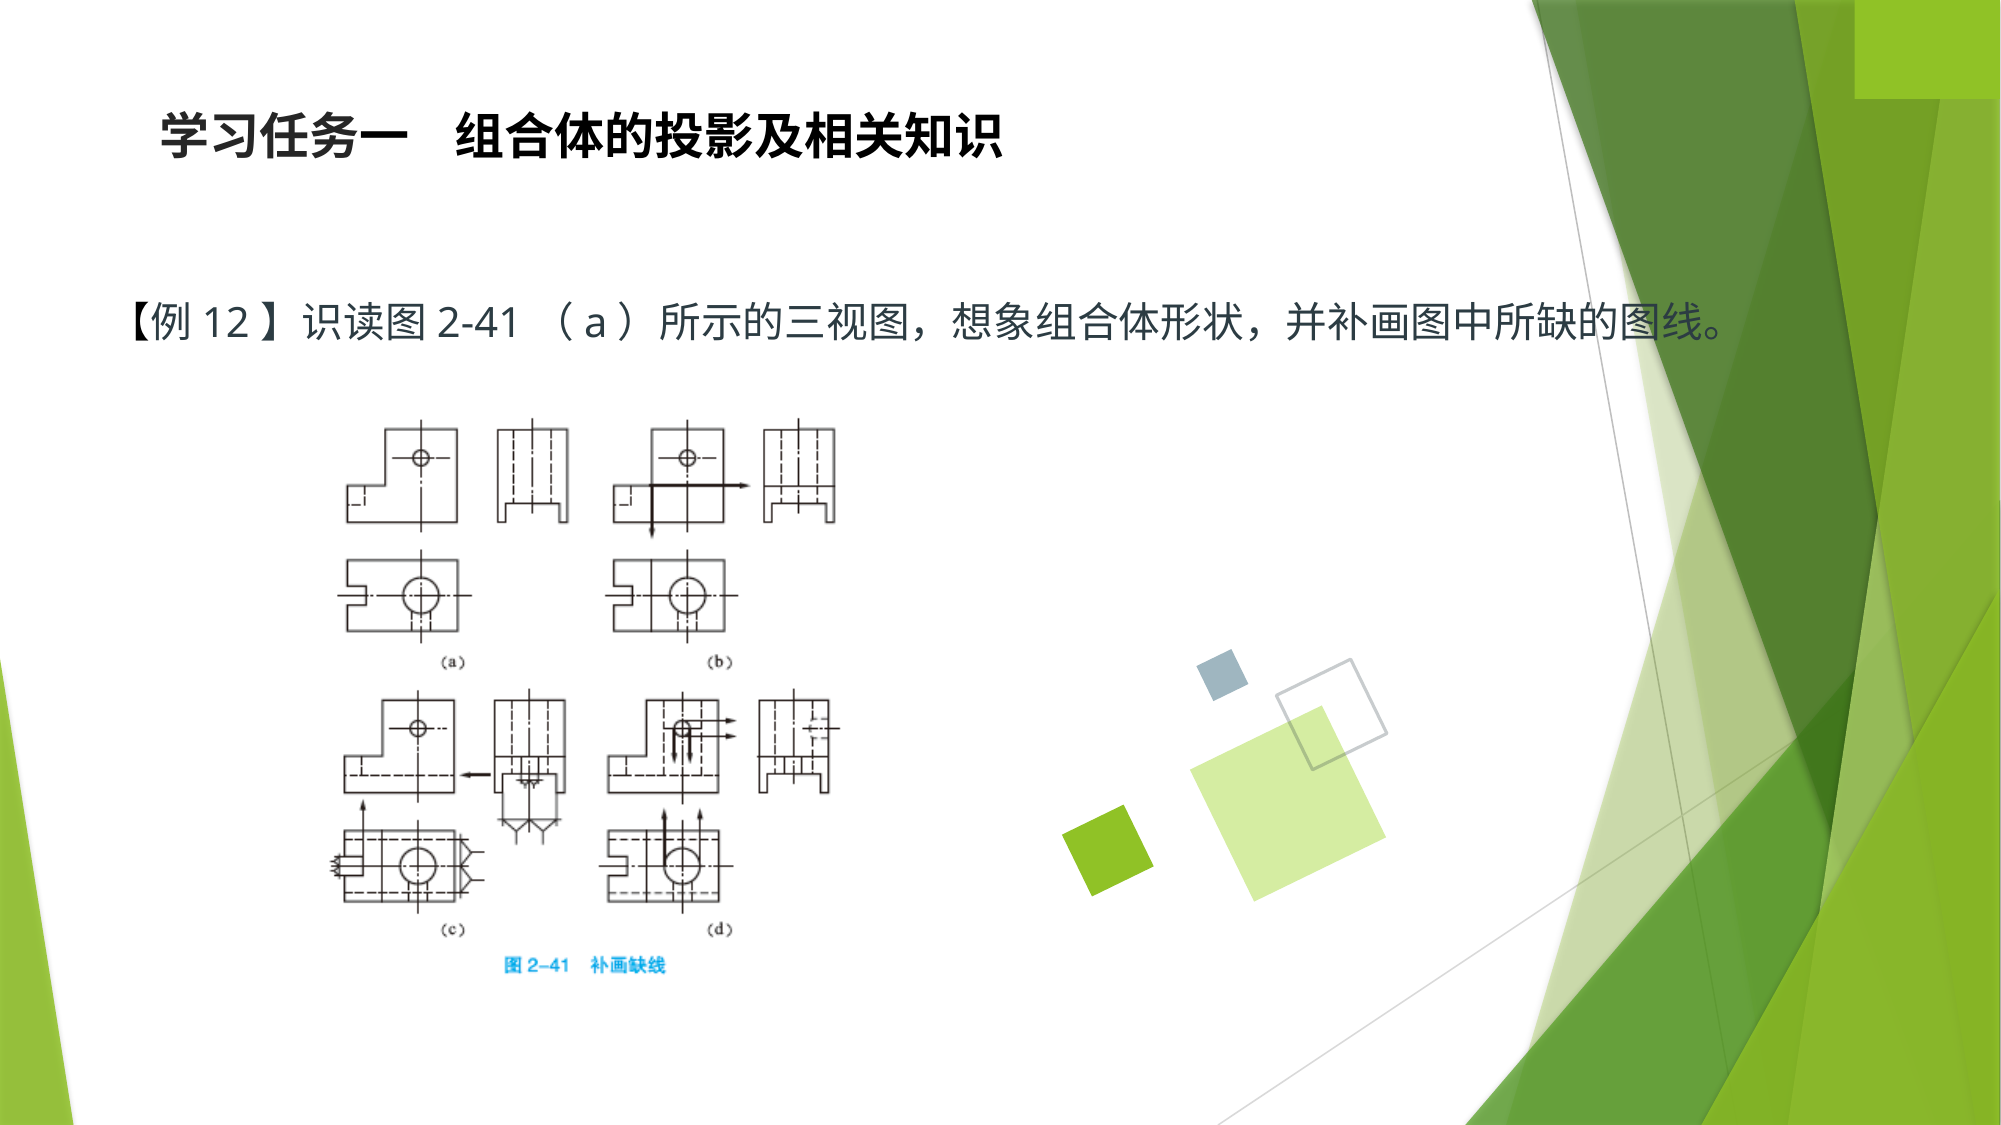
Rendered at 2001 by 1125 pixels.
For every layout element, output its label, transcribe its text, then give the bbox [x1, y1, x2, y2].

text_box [1058, 647, 1393, 908]
text_box 学习任务一 组合体的投影及相关知识 [144, 85, 1856, 216]
picture [299, 394, 881, 987]
text_box [1853, 0, 2000, 100]
text_box 【例12】识读图2-41（a）所示的三视图，想象组合体形状，并补画图中所缺的图线。 [93, 288, 1798, 354]
